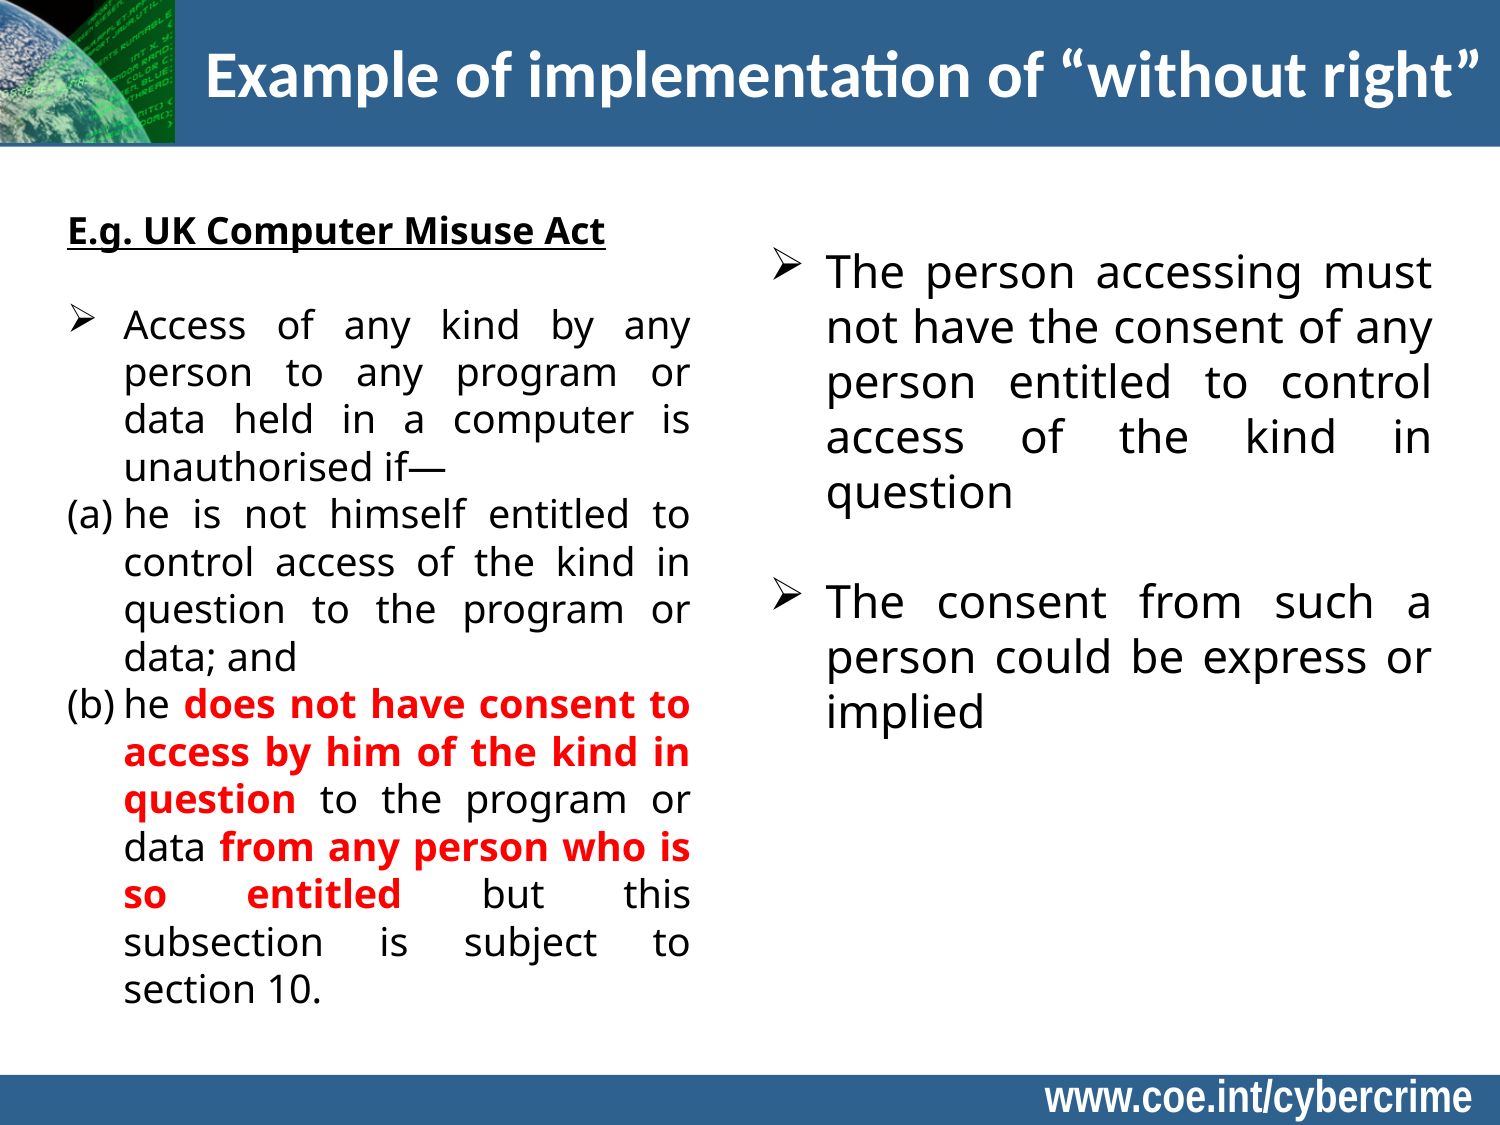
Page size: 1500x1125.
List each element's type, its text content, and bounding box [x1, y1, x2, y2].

text_box [0, 1073, 1030, 1125]
picture [0, 0, 175, 143]
text_box Example of implementation of “without right” [176, 0, 1500, 149]
text_box E.g. UK Computer Misuse Act Access of any kind by any person to any program or data held in a computer is unauthorised if— he is not himself entitled to control access of the kind in question to the program or data; and he does not have consent to access by him of the kind in question to the program or data from any person who is so entitled but this subsection is subject to section 10. [52, 199, 707, 1020]
text_box www.coe.int/cybercrime [1030, 1059, 1500, 1125]
text_box The person accessing must not have the consent of any person entitled to control access of the kind in question The consent from such a person could be express or implied [754, 235, 1448, 745]
